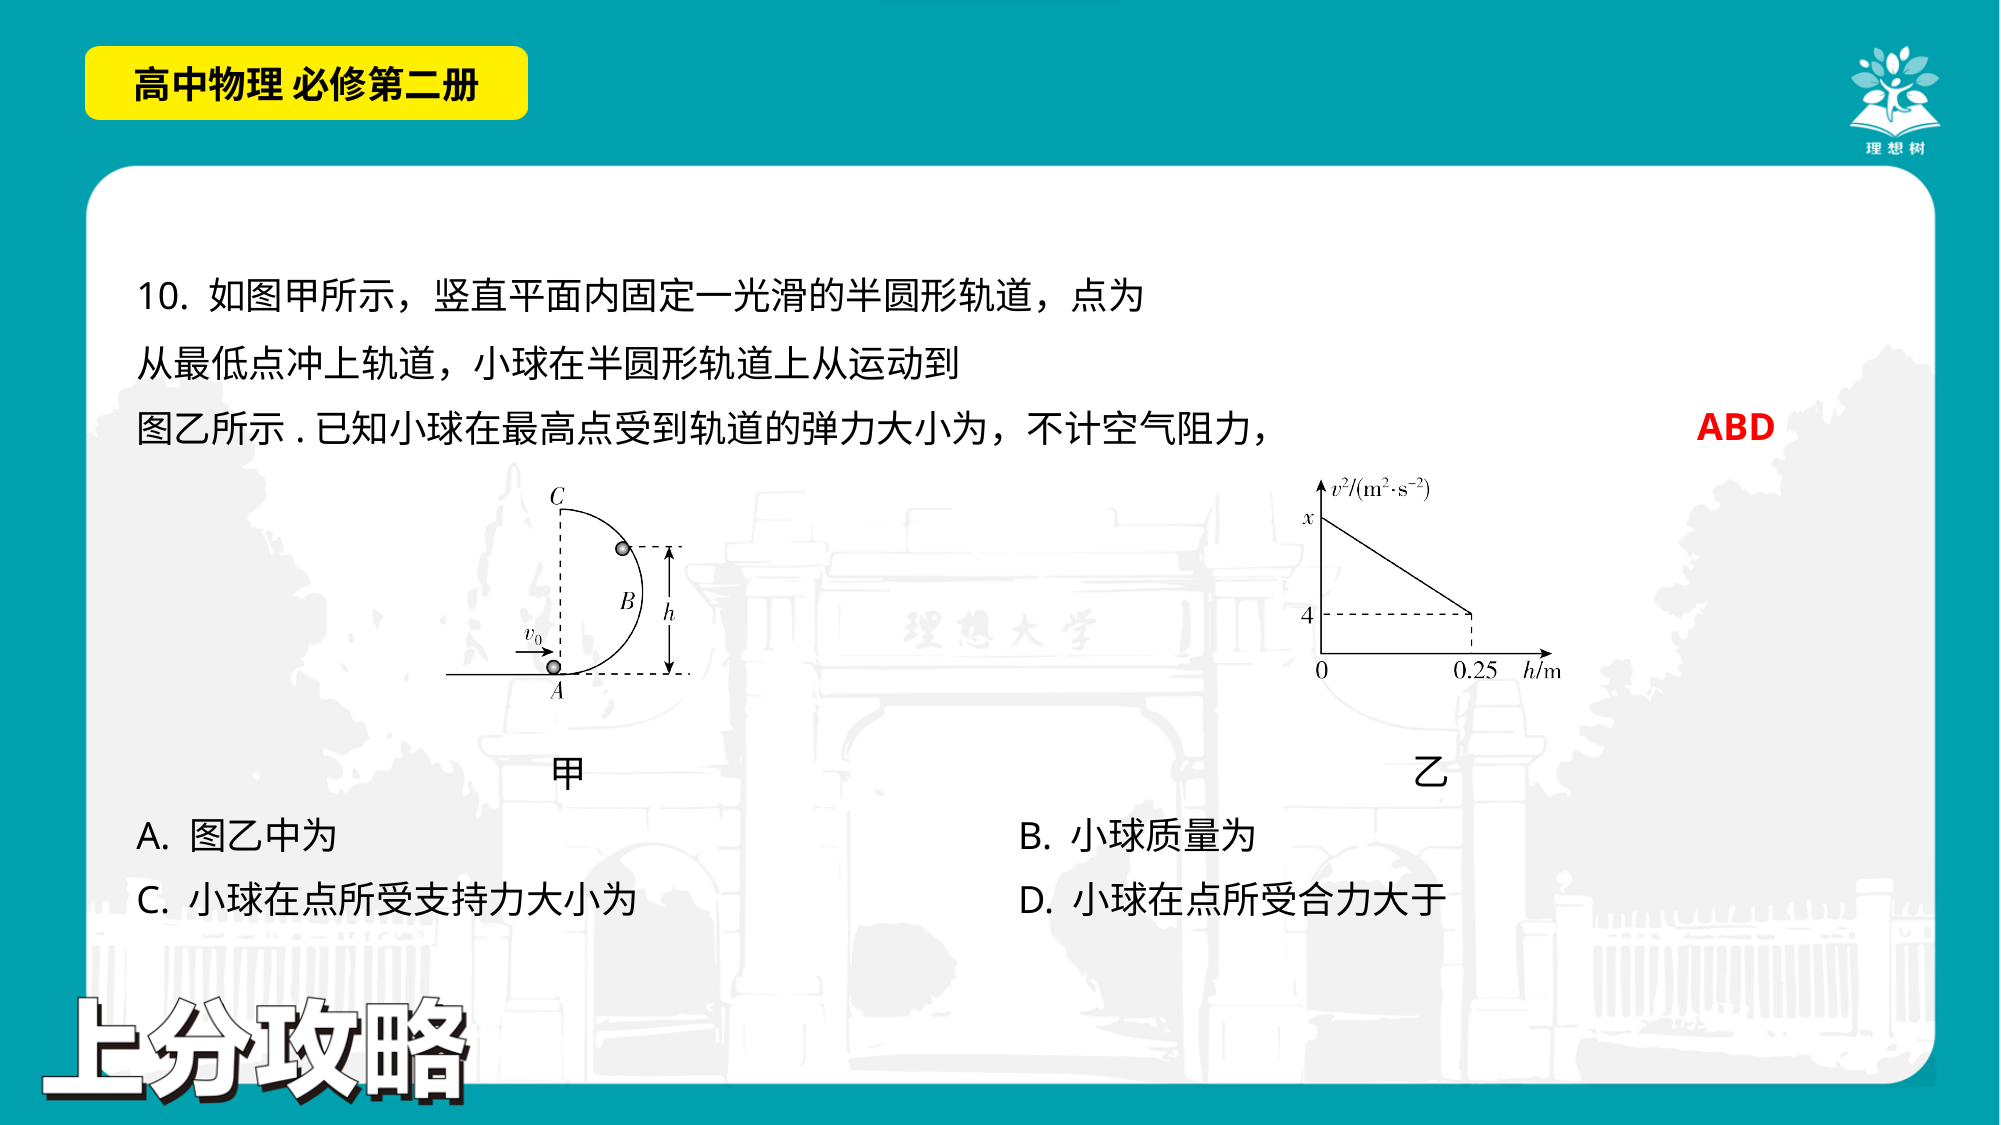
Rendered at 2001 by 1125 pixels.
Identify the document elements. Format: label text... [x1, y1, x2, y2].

text_box 乙 [1408, 725, 1455, 852]
text_box 甲 [545, 727, 592, 854]
text_box ABD [1682, 383, 1791, 442]
picture [0, 0, 2000, 1125]
